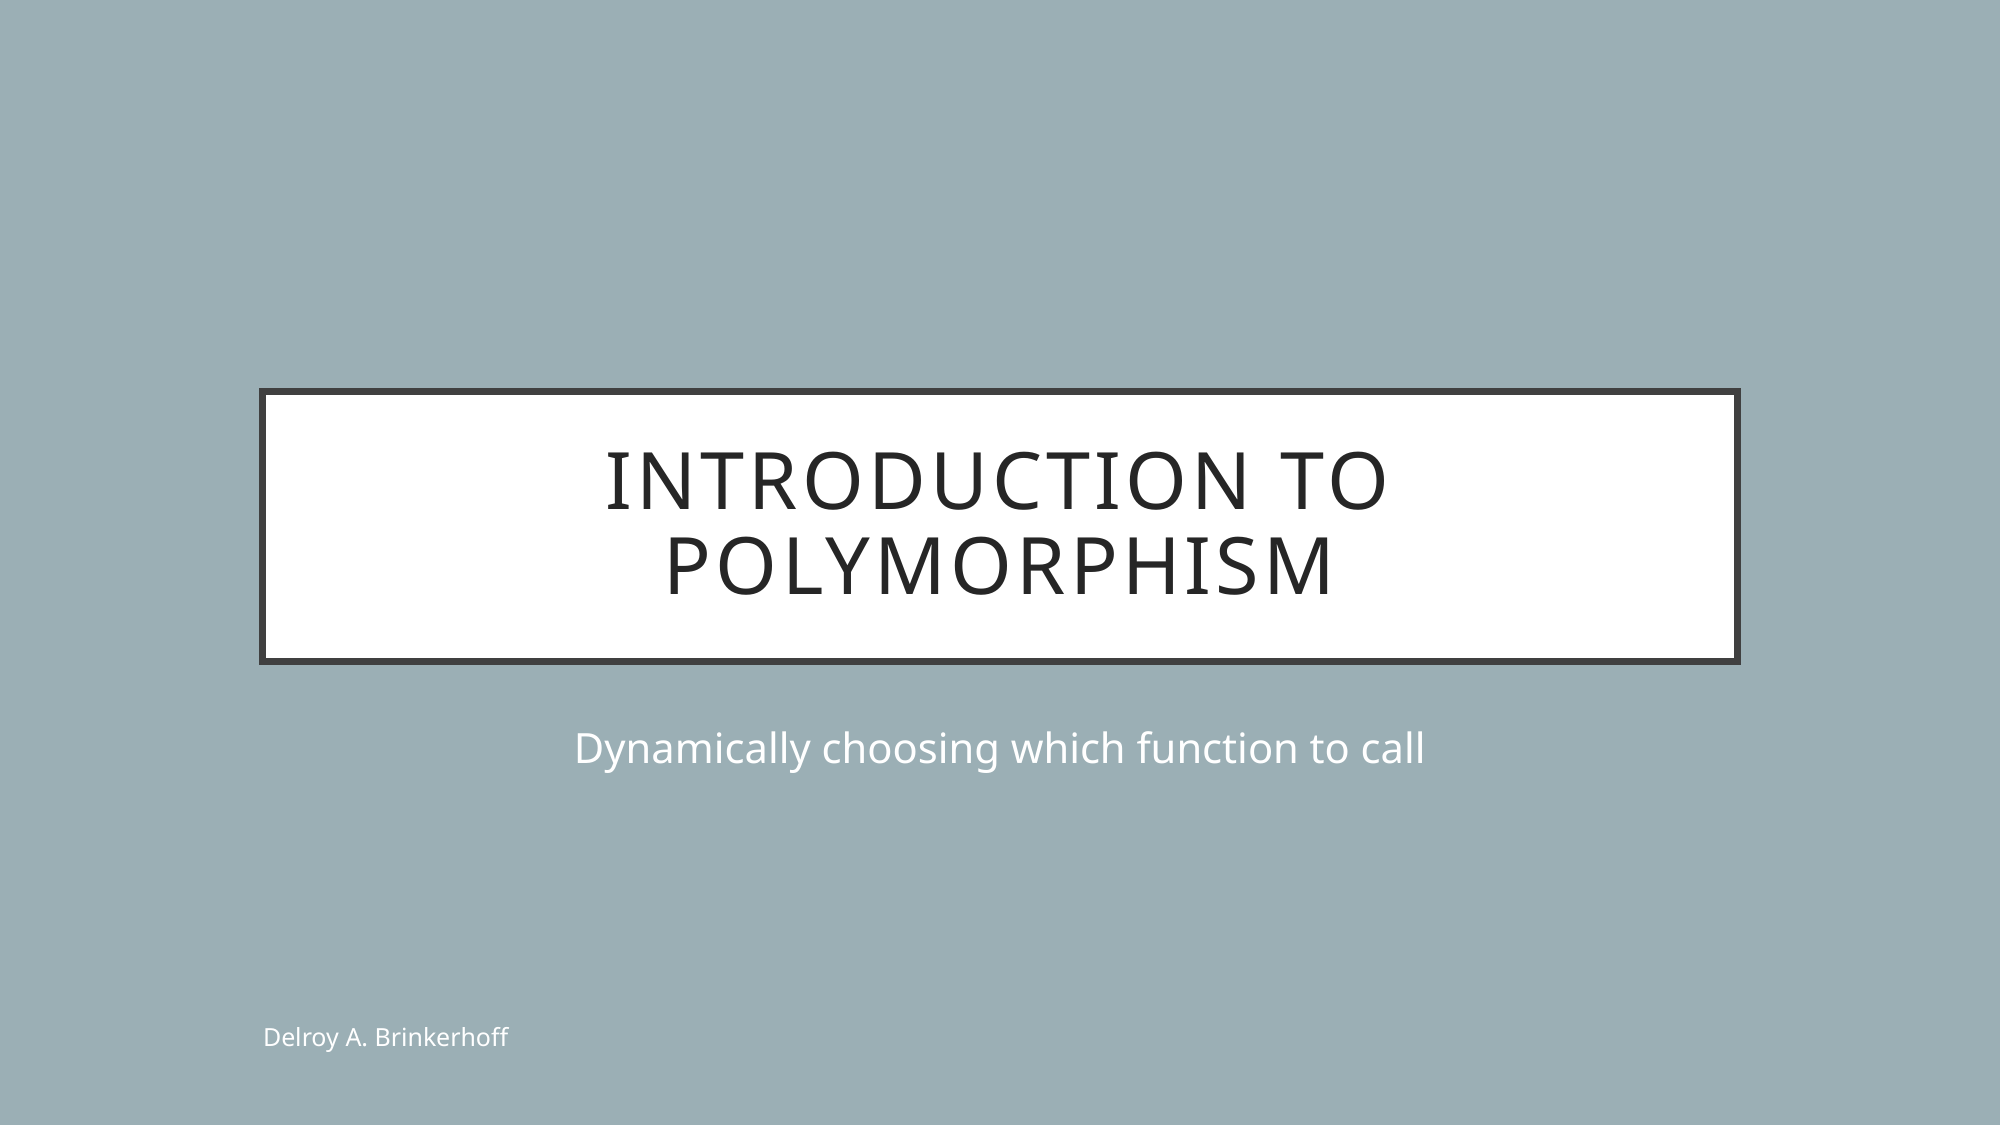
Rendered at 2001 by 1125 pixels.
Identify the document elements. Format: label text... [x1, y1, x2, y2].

subtitle Dynamically choosing which function to call [442, 713, 1558, 918]
text_box Delroy A. Brinkerhoff [248, 1013, 524, 1059]
title Introduction to Polymorphism [259, 388, 1741, 665]
